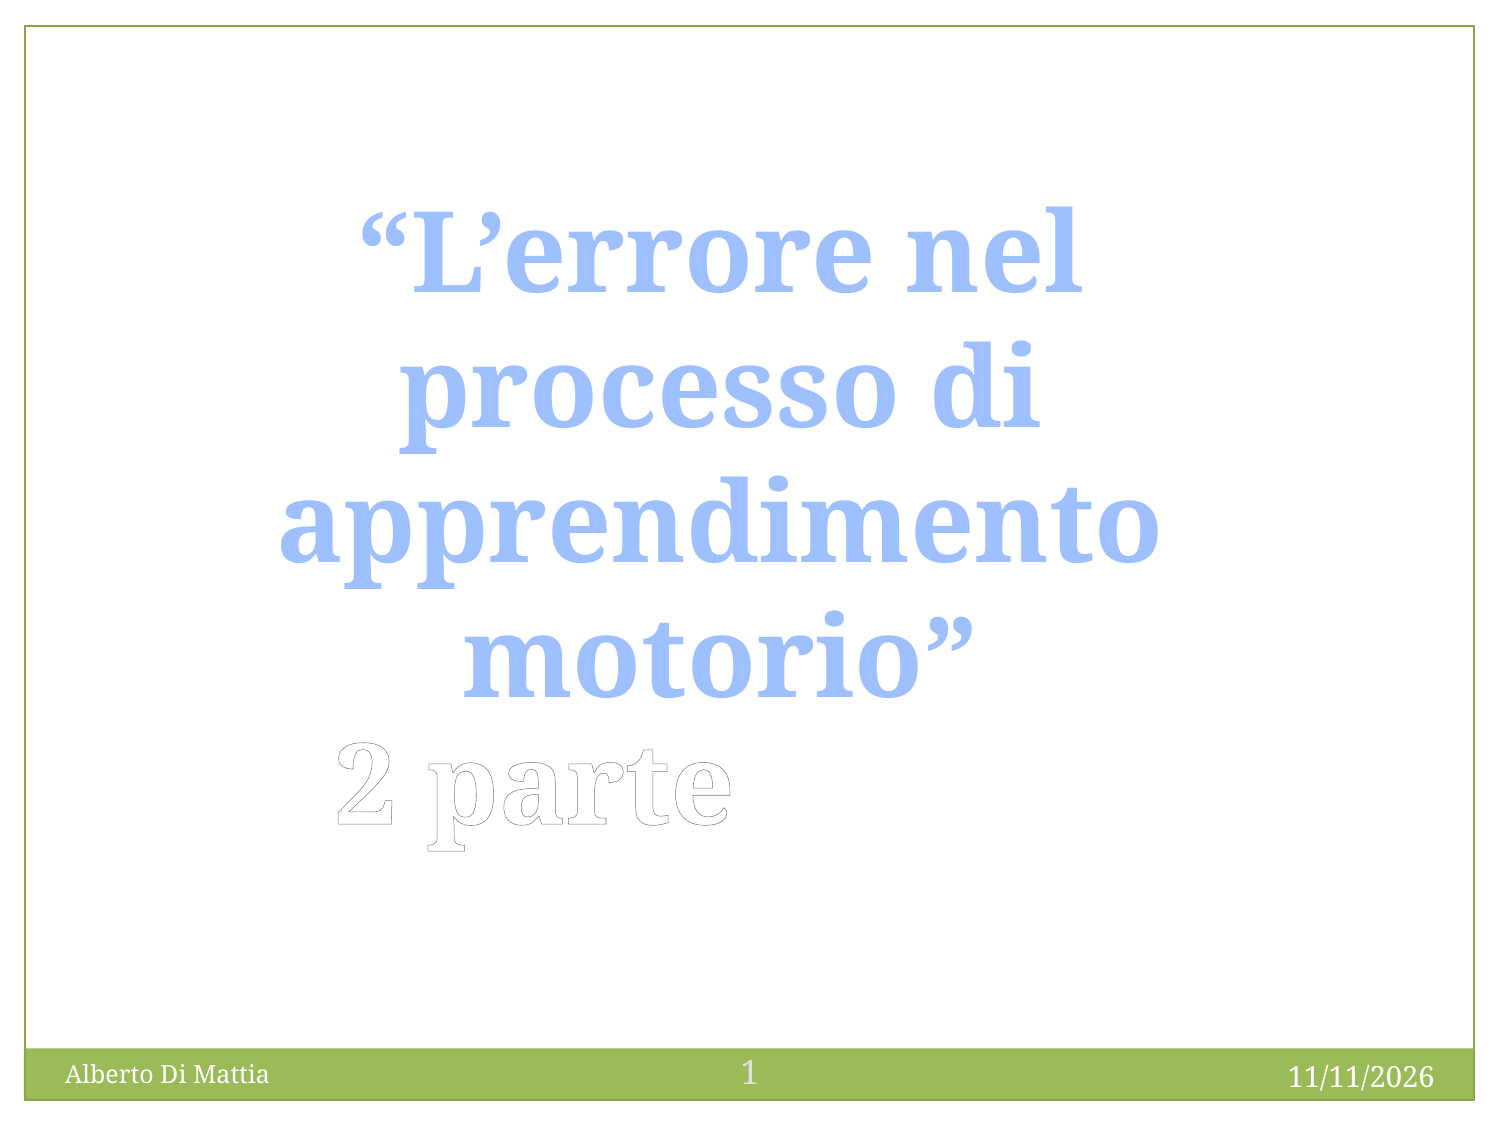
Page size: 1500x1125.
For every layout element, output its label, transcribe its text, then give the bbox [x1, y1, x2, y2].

text_box “L’errore nel processo di apprendimento motorio” [88, 172, 1353, 728]
footer Alberto Di Mattia [50, 1051, 638, 1112]
text_box 2 parte [301, 704, 798, 855]
slide_number 1 [699, 1037, 800, 1110]
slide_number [950, 1050, 1450, 1111]
